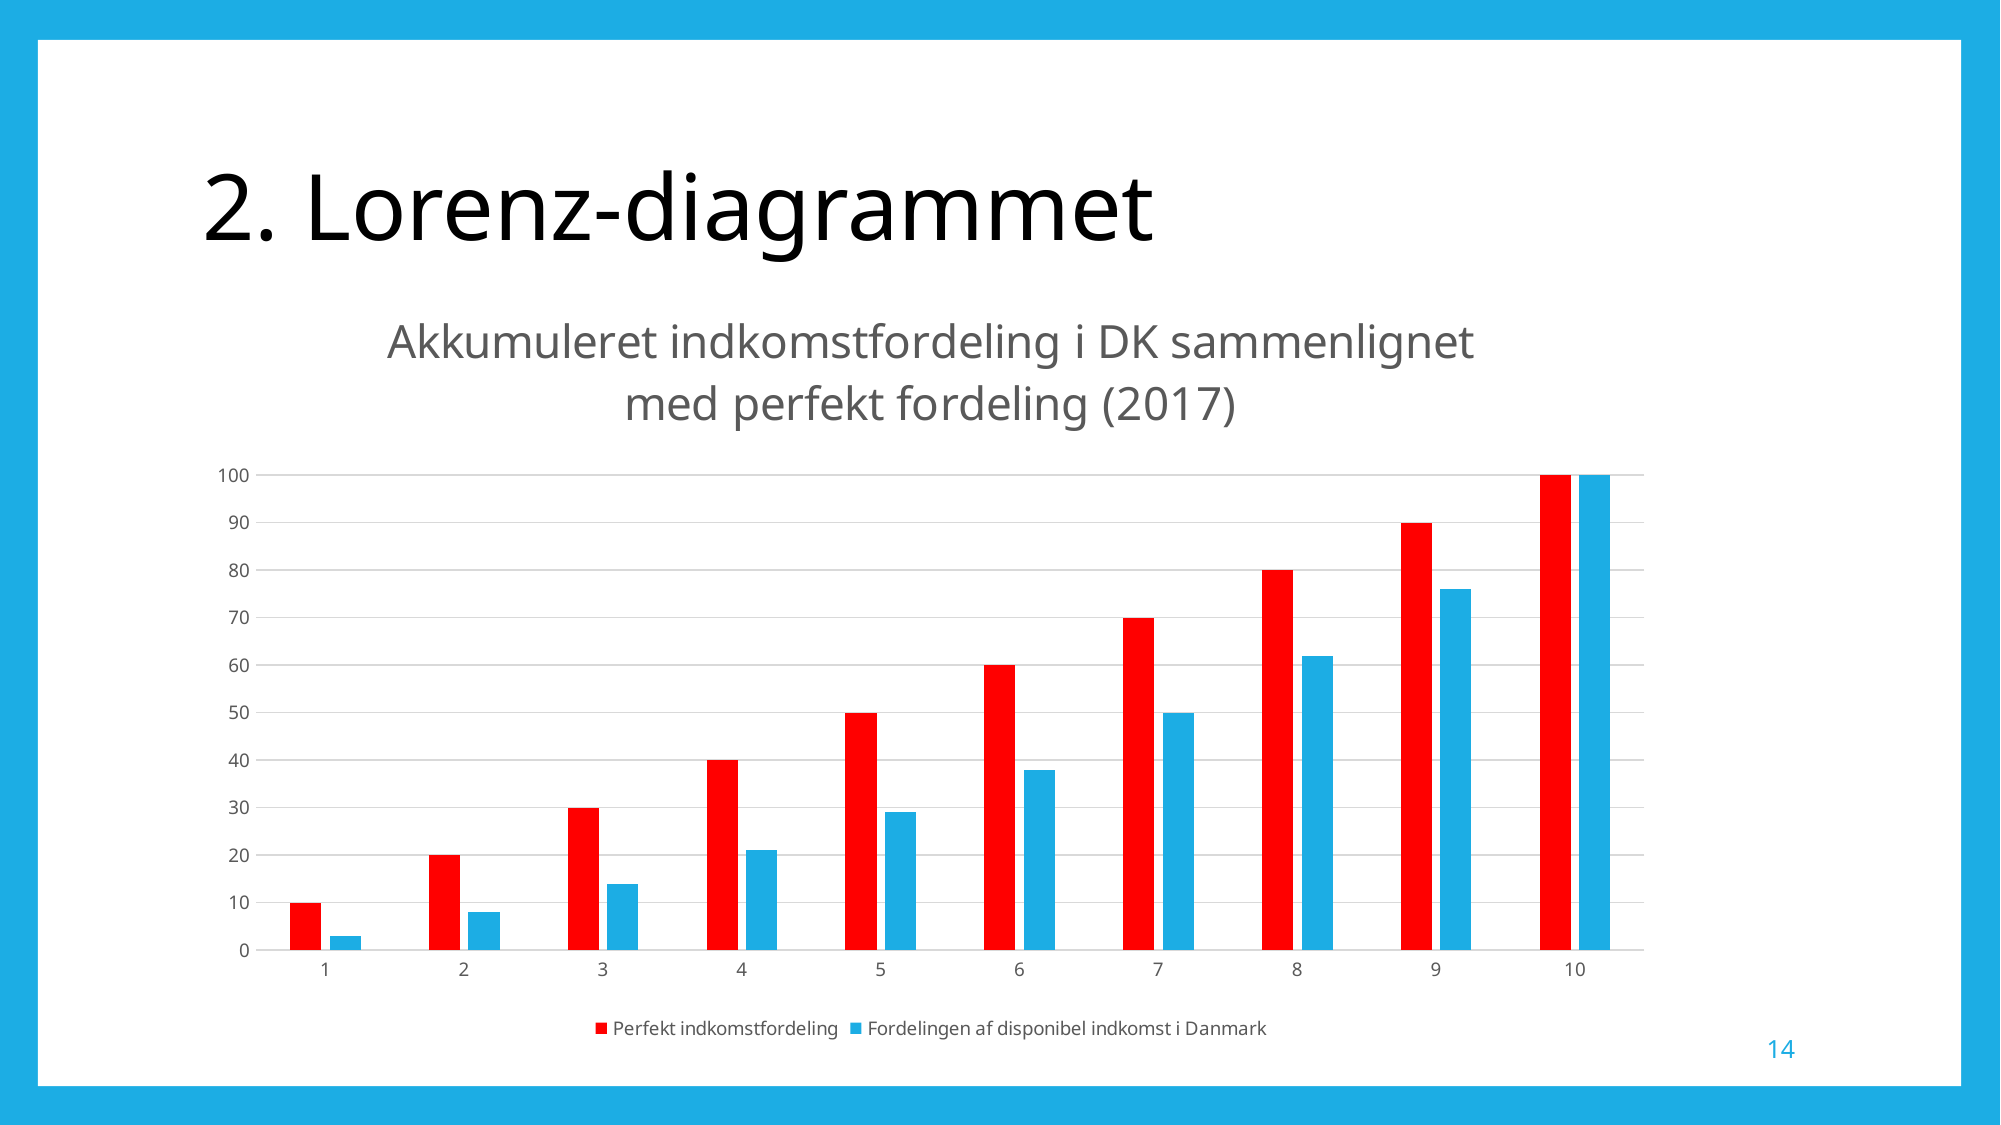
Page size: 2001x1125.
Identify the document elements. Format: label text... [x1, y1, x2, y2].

chart [187, 272, 1675, 1048]
title 2. Lorenz-diagrammet [187, 99, 1808, 323]
slide_number 14 [1530, 1020, 1811, 1081]
